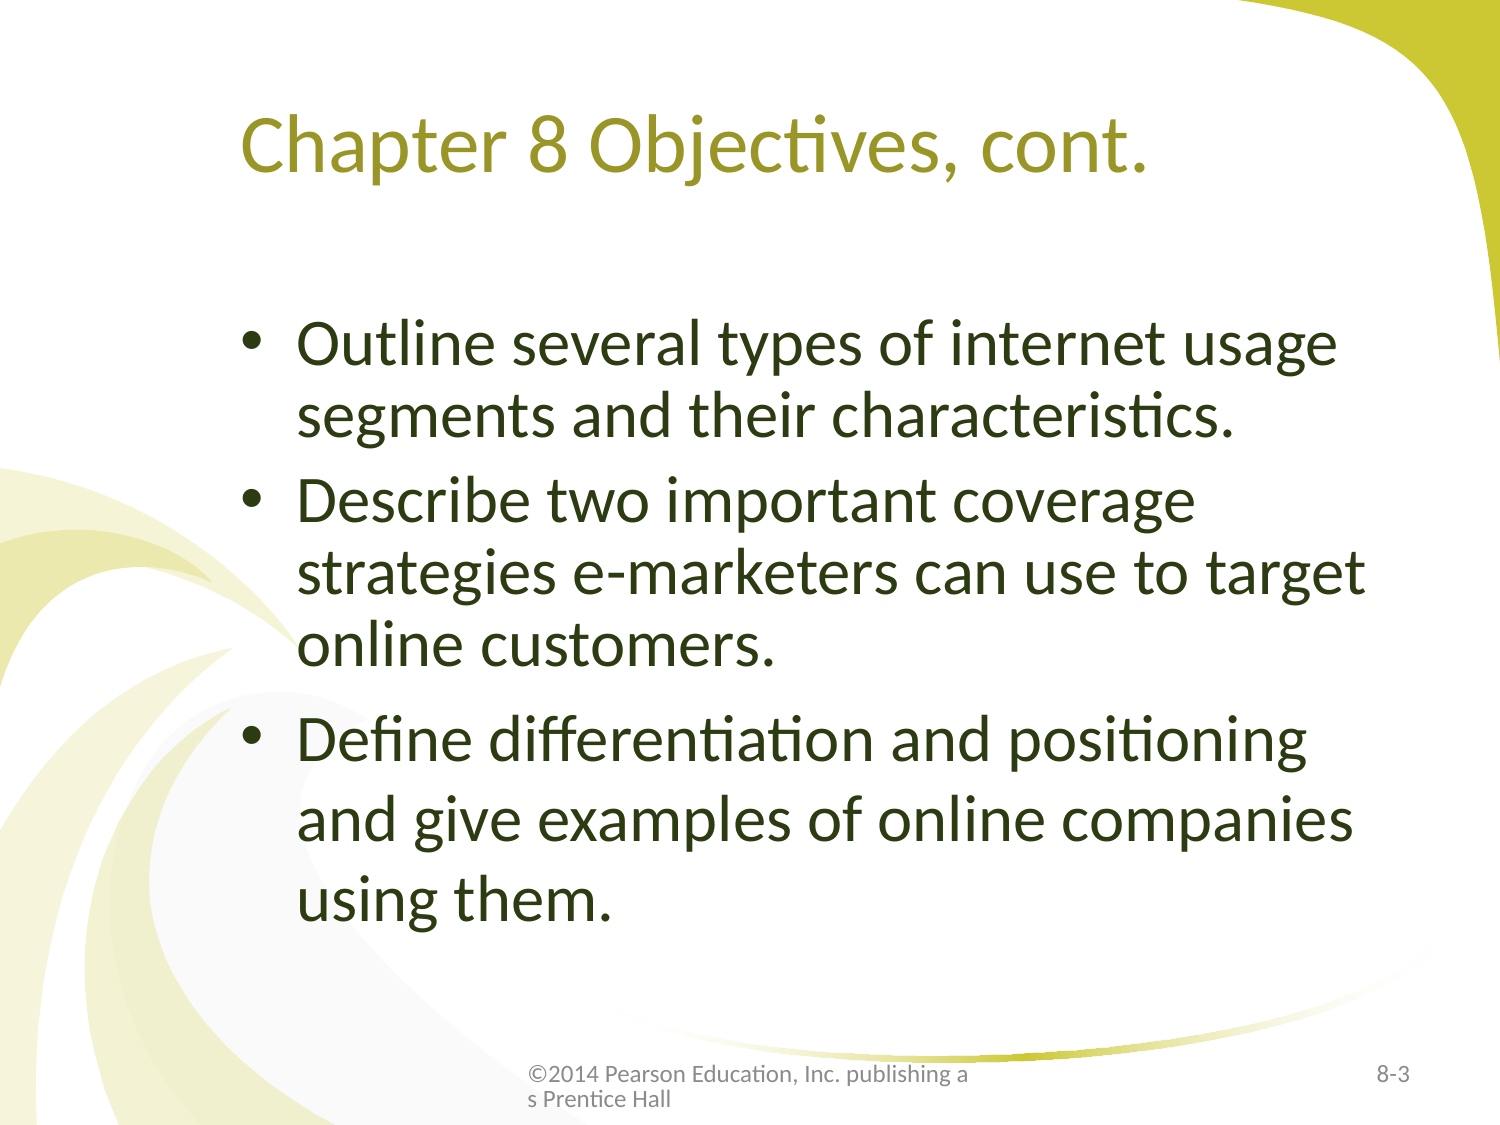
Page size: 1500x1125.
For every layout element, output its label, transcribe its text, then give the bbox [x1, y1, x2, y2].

footer ©2014 Pearson Education, Inc. publishing as Prentice Hall [512, 1042, 988, 1103]
list Outline several types of internet usage segments and their characteristics. Describe two important coverage strategies e-marketers can use to target online customers. Define differentiation and positioning and give examples of online companies using them. [225, 299, 1425, 1005]
slide_number 8-3 [1074, 1042, 1425, 1103]
title Chapter 8 Objectives, cont. [225, 45, 1425, 233]
